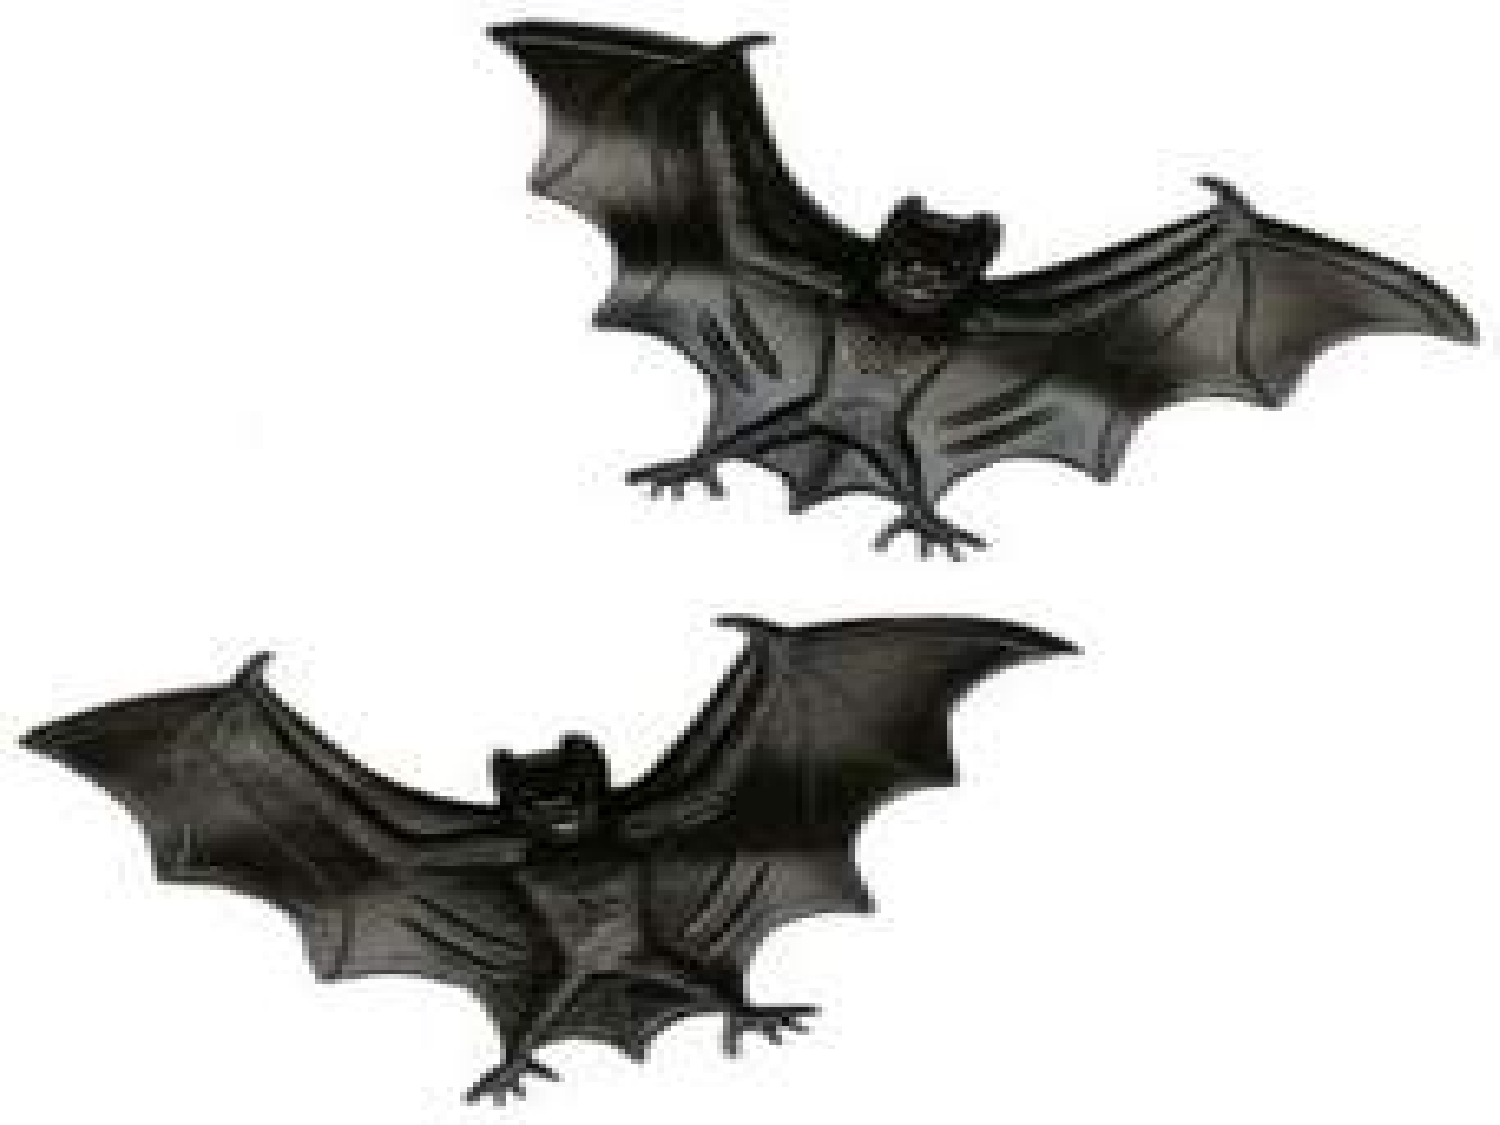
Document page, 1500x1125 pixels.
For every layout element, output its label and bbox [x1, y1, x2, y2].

list [0, 0, 1500, 1125]
